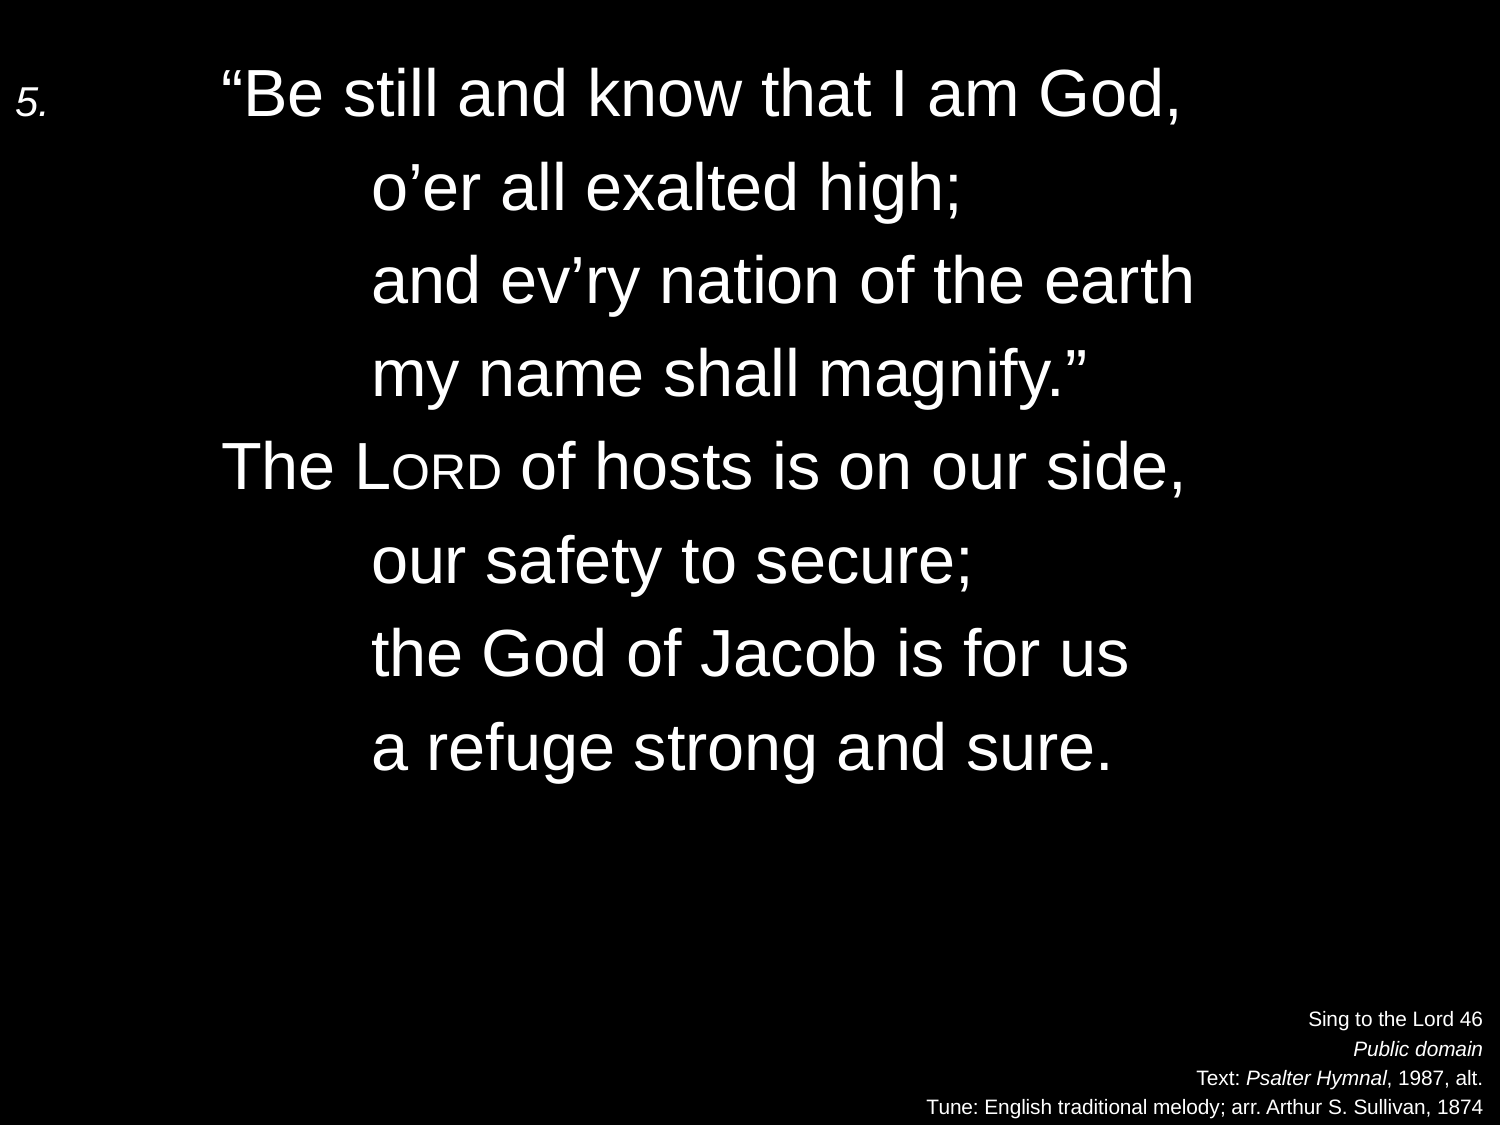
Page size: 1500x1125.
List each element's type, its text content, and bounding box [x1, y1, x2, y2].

list 5. “Be still and know that I am God, o’er all exalted high; and ev’ry nation of the earth my name shall magnify.” The Lord of hosts is on our side, our safety to secure; the God of Jacob is for us a refuge strong and sure. [0, 42, 1500, 1047]
text_box Sing to the Lord 46 Public domain Text: Psalter Hymnal, 1987, alt. Tune: English traditional melody; arr. Arthur S. Sullivan, 1874 [0, 998, 1498, 1125]
